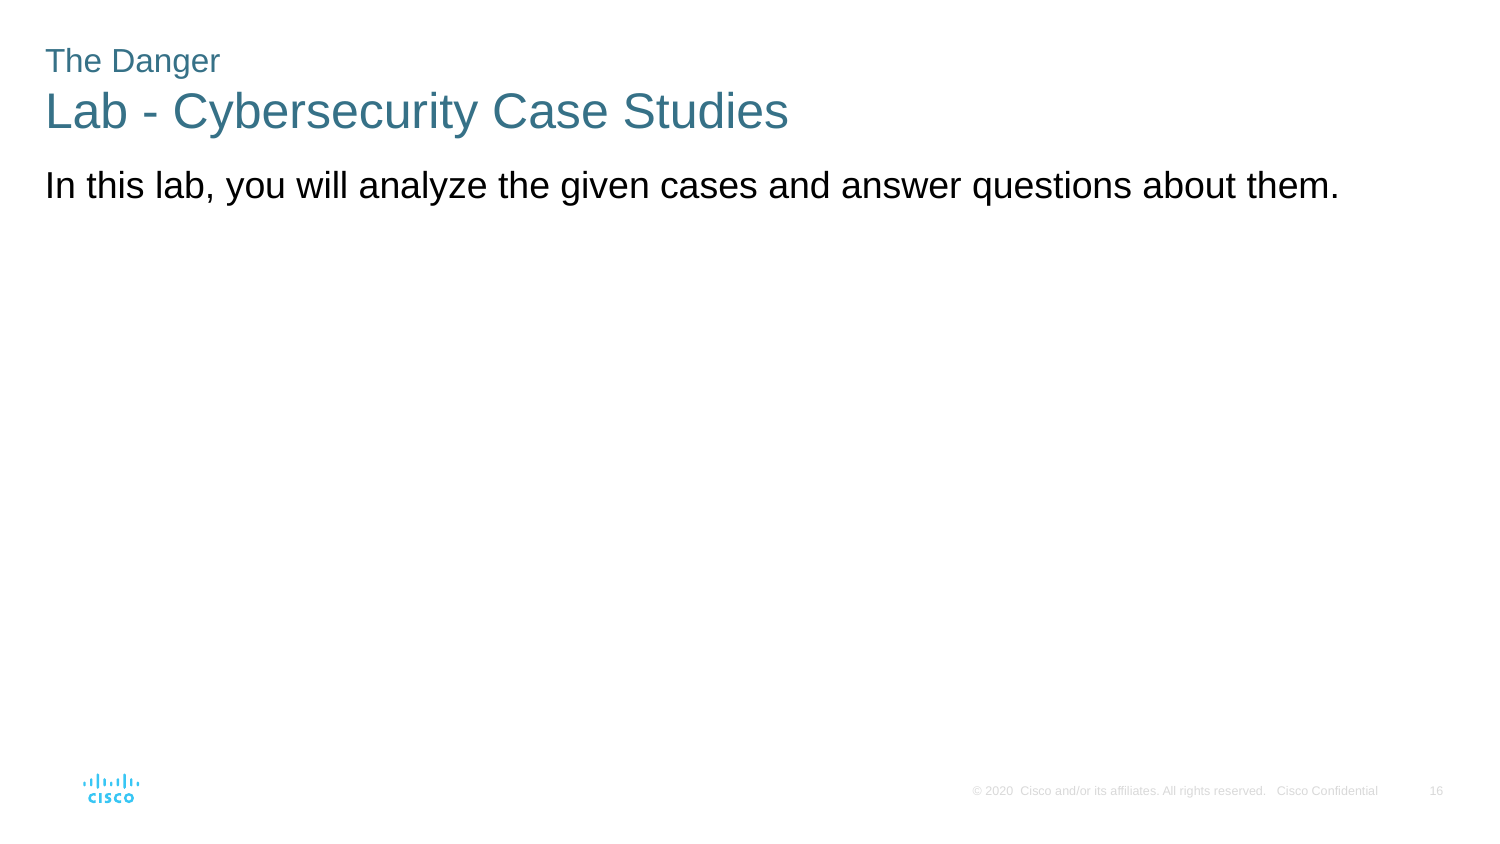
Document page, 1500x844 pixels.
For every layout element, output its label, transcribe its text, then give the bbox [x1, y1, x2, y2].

title The Danger Lab - Cybersecurity Case Studies [0, 24, 1391, 154]
list In this lab, you will analyze the given cases and answer questions about them. [29, 153, 1500, 372]
